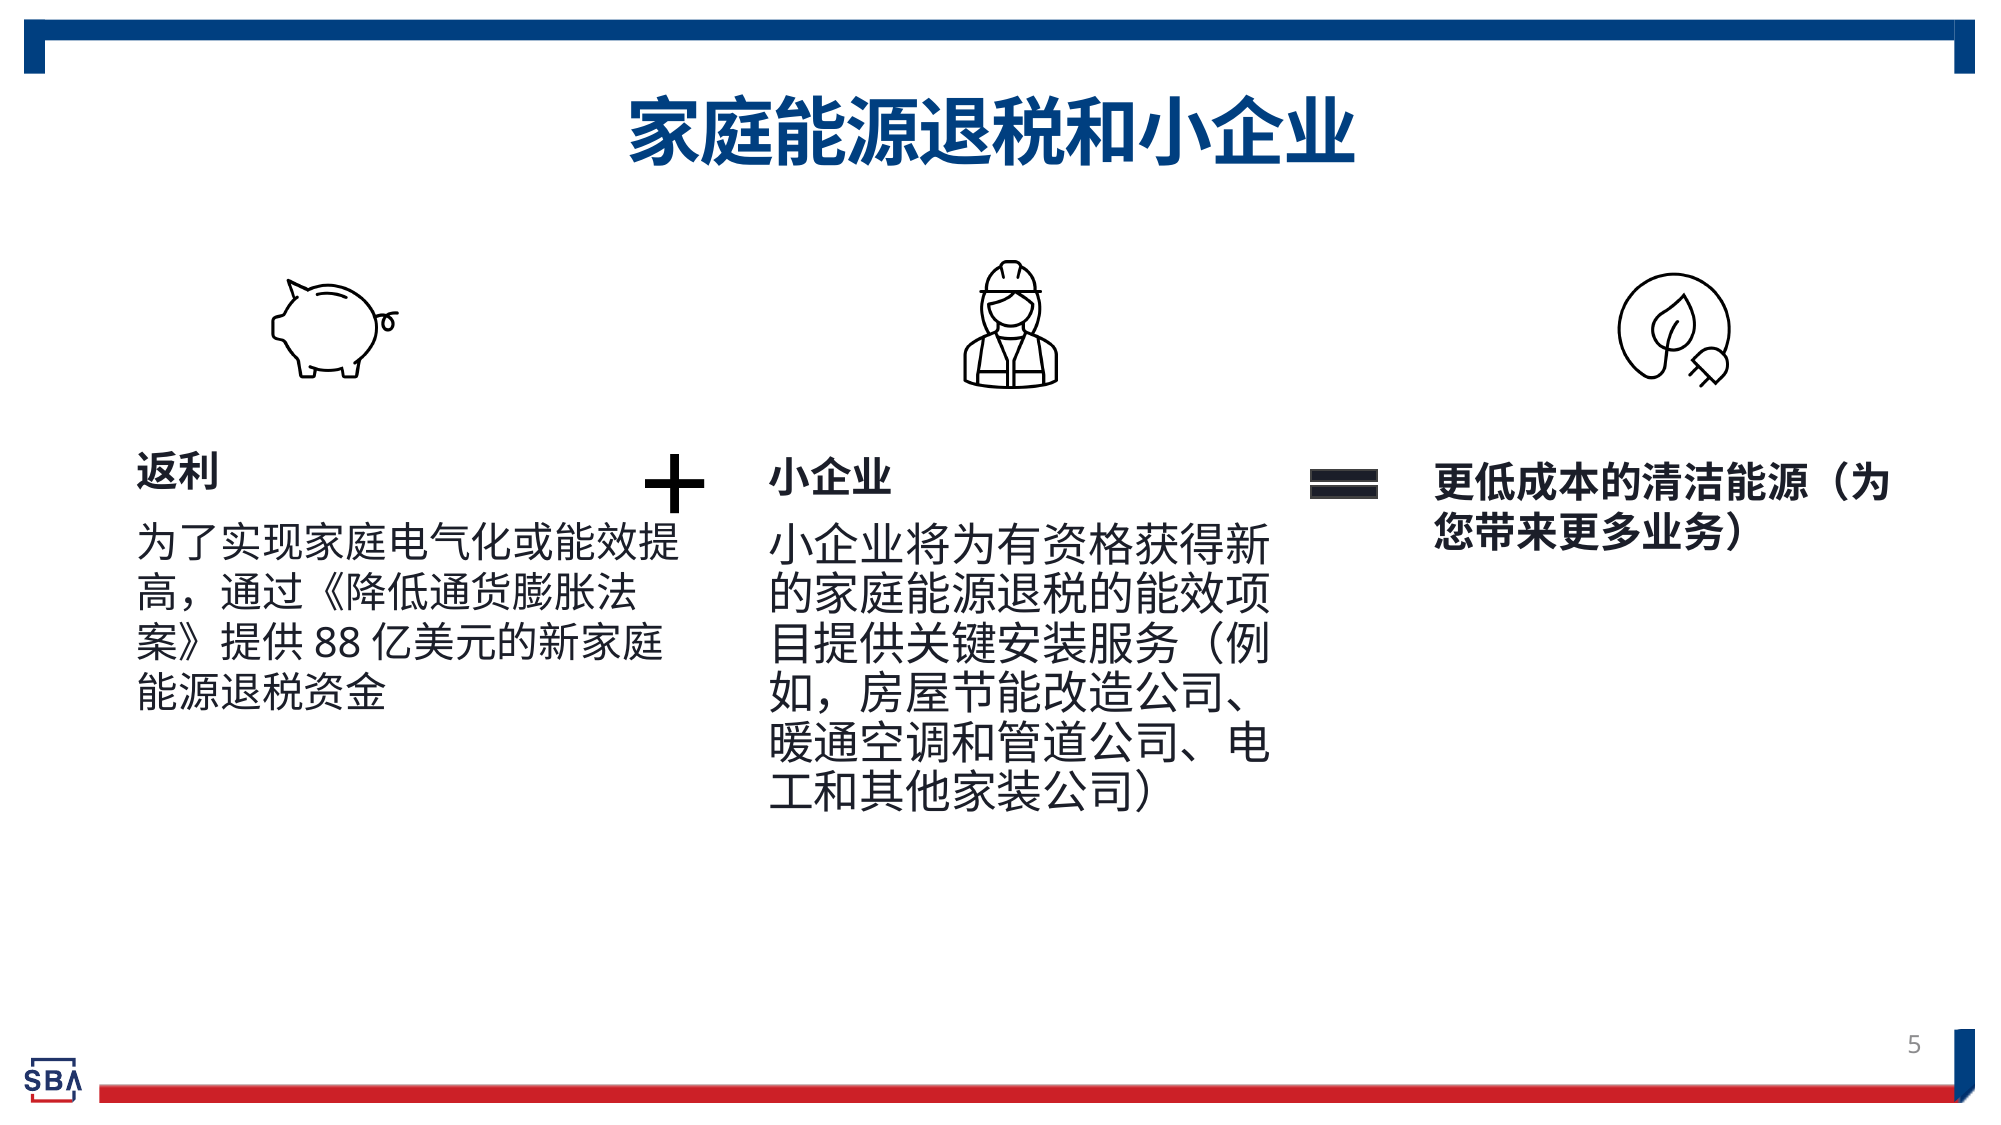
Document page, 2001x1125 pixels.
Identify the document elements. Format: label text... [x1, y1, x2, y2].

text_box [1310, 485, 1378, 499]
text_box 更低成本的清洁能源（为您带来更多业务） [1418, 448, 1937, 1016]
picture [1600, 252, 1751, 403]
picture [639, 448, 710, 519]
list 小企业 小企业将为有资格获得新的家庭能源退税的能效项目提供关键安装服务（例如，房屋节能改造公司、暖通空调和管道公司、电工和其他家装公司） [753, 448, 1331, 1016]
text_box 返利 为了实现家庭电气化或能效提高，通过《降低通货膨胀法案》提供88亿美元的新家庭能源退税资金 [121, 437, 700, 947]
text_box [1310, 469, 1378, 482]
slide_number 5 [1486, 1016, 1937, 1076]
picture [260, 252, 411, 403]
picture [935, 252, 1086, 403]
title 家庭能源退税和小企业 [137, 87, 1863, 186]
